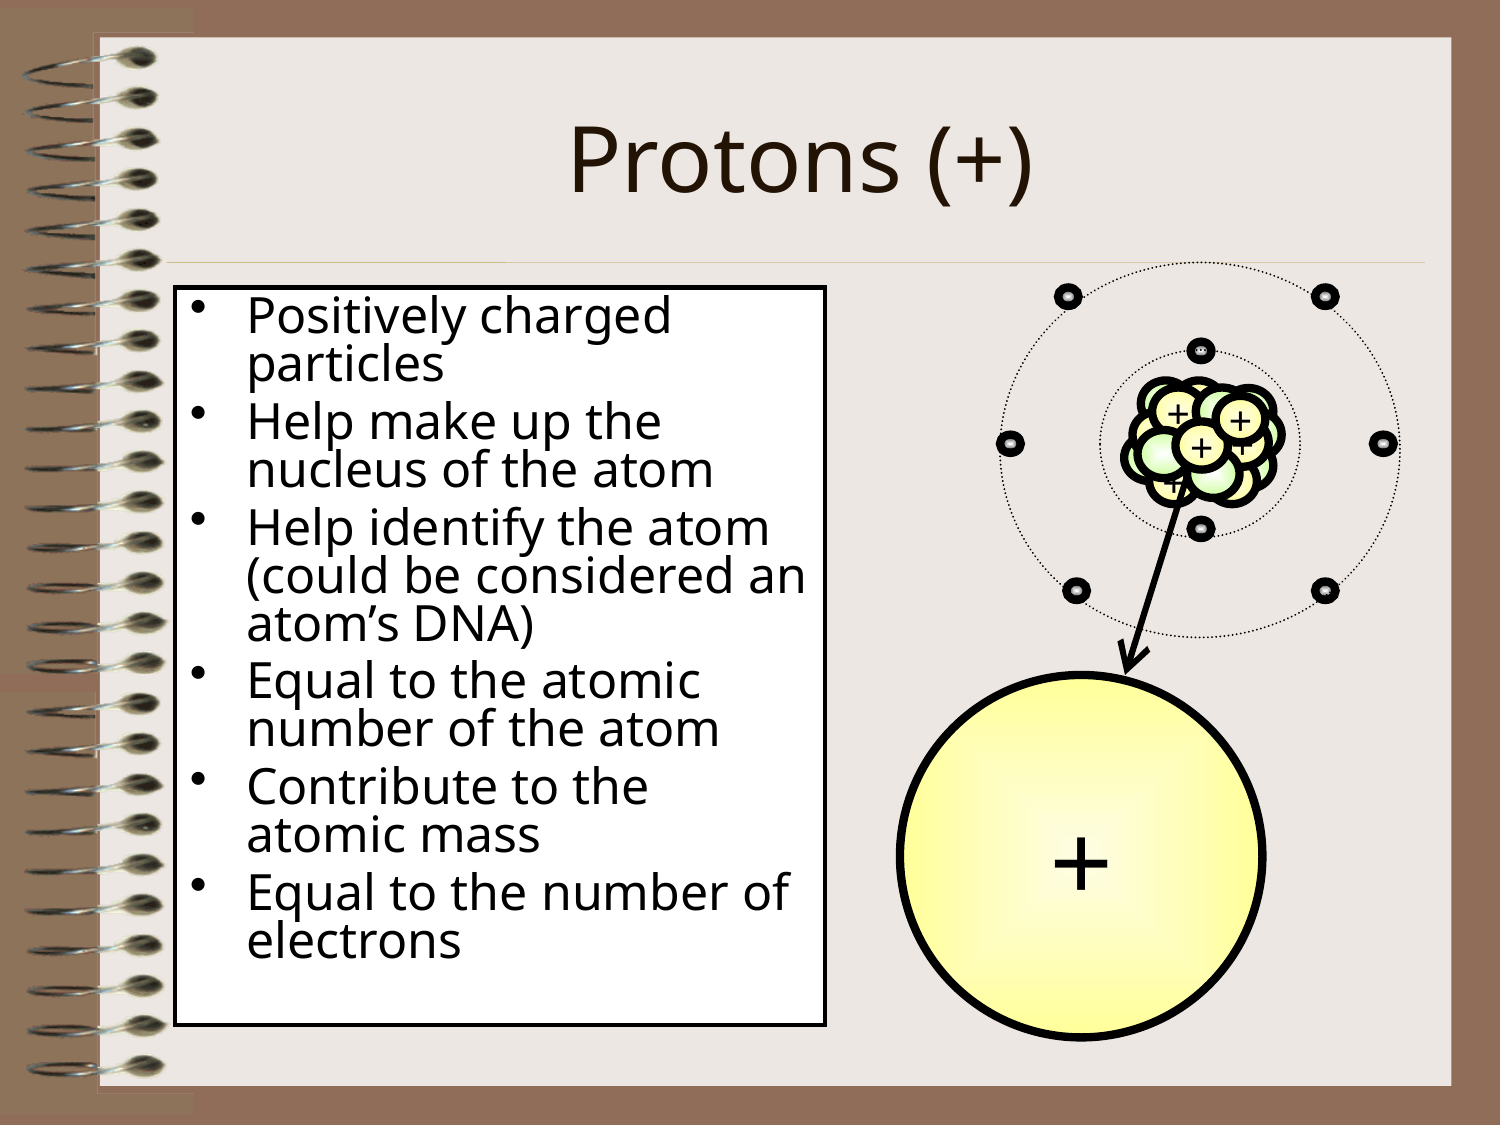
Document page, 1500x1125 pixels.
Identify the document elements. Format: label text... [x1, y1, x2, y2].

title Protons (+) [174, 62, 1426, 251]
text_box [999, 287, 1394, 601]
text_box [1094, 609, 1306, 638]
text_box [1120, 629, 1143, 676]
list Positively charged particles Help make up the nucleus of the atom Help identify the atom (could be considered an atom’s DNA) Equal to the atomic number of the atom Contribute to the atomic mass Equal to the number of electrons [174, 287, 826, 1026]
picture [0, 692, 194, 1115]
picture [0, 8, 194, 674]
text_box [1104, 262, 1296, 285]
text_box + [899, 674, 1263, 1038]
